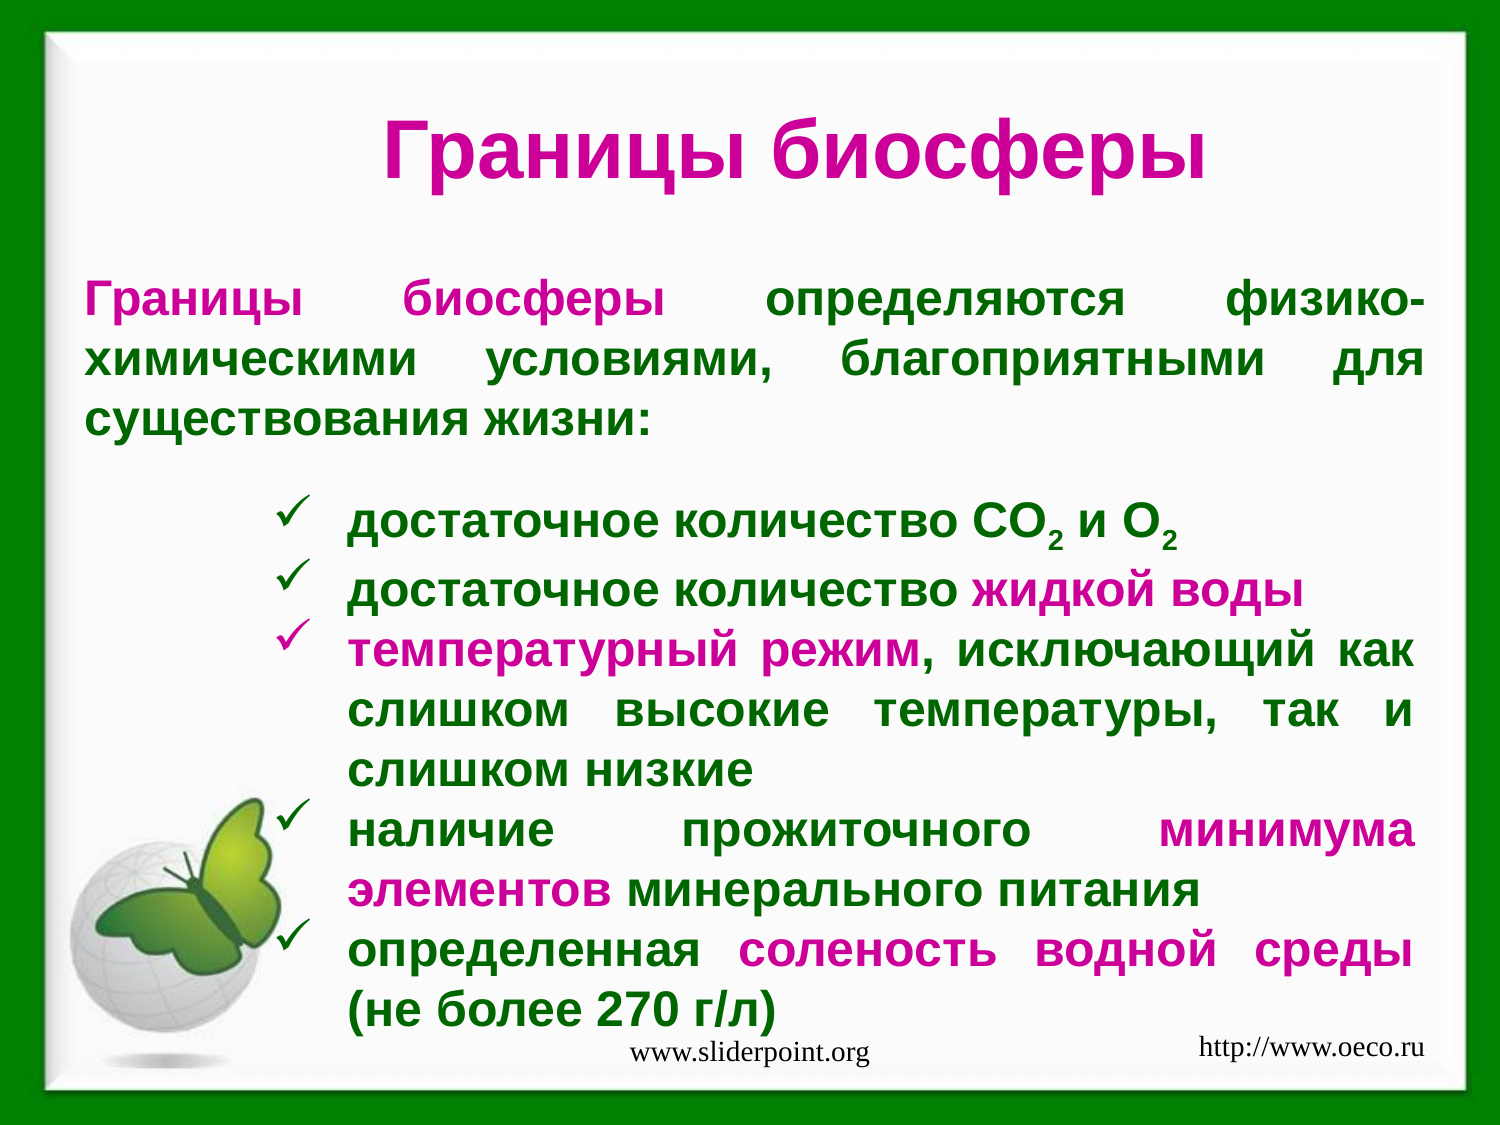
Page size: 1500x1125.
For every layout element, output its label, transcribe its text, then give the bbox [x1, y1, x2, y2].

picture [0, 0, 1500, 1125]
text_box http://www.oeco.ru [1184, 1019, 1441, 1070]
text_box достаточное количество CO2 и O2 достаточное количество жидкой воды температурный режим, исключающий как слишком высокие температуры, так и слишком низкие наличие прожиточного минимума элементов минерального питания определенная соленость водной среды (не более 270 г/л) [257, 480, 1430, 1044]
footer www.sliderpoint.org [512, 1024, 988, 1101]
text_box Границы биосферы определяются физико-химическими условиями, благоприятными для существования жизни: [70, 257, 1442, 453]
text_box Границы биосферы [368, 58, 1256, 209]
